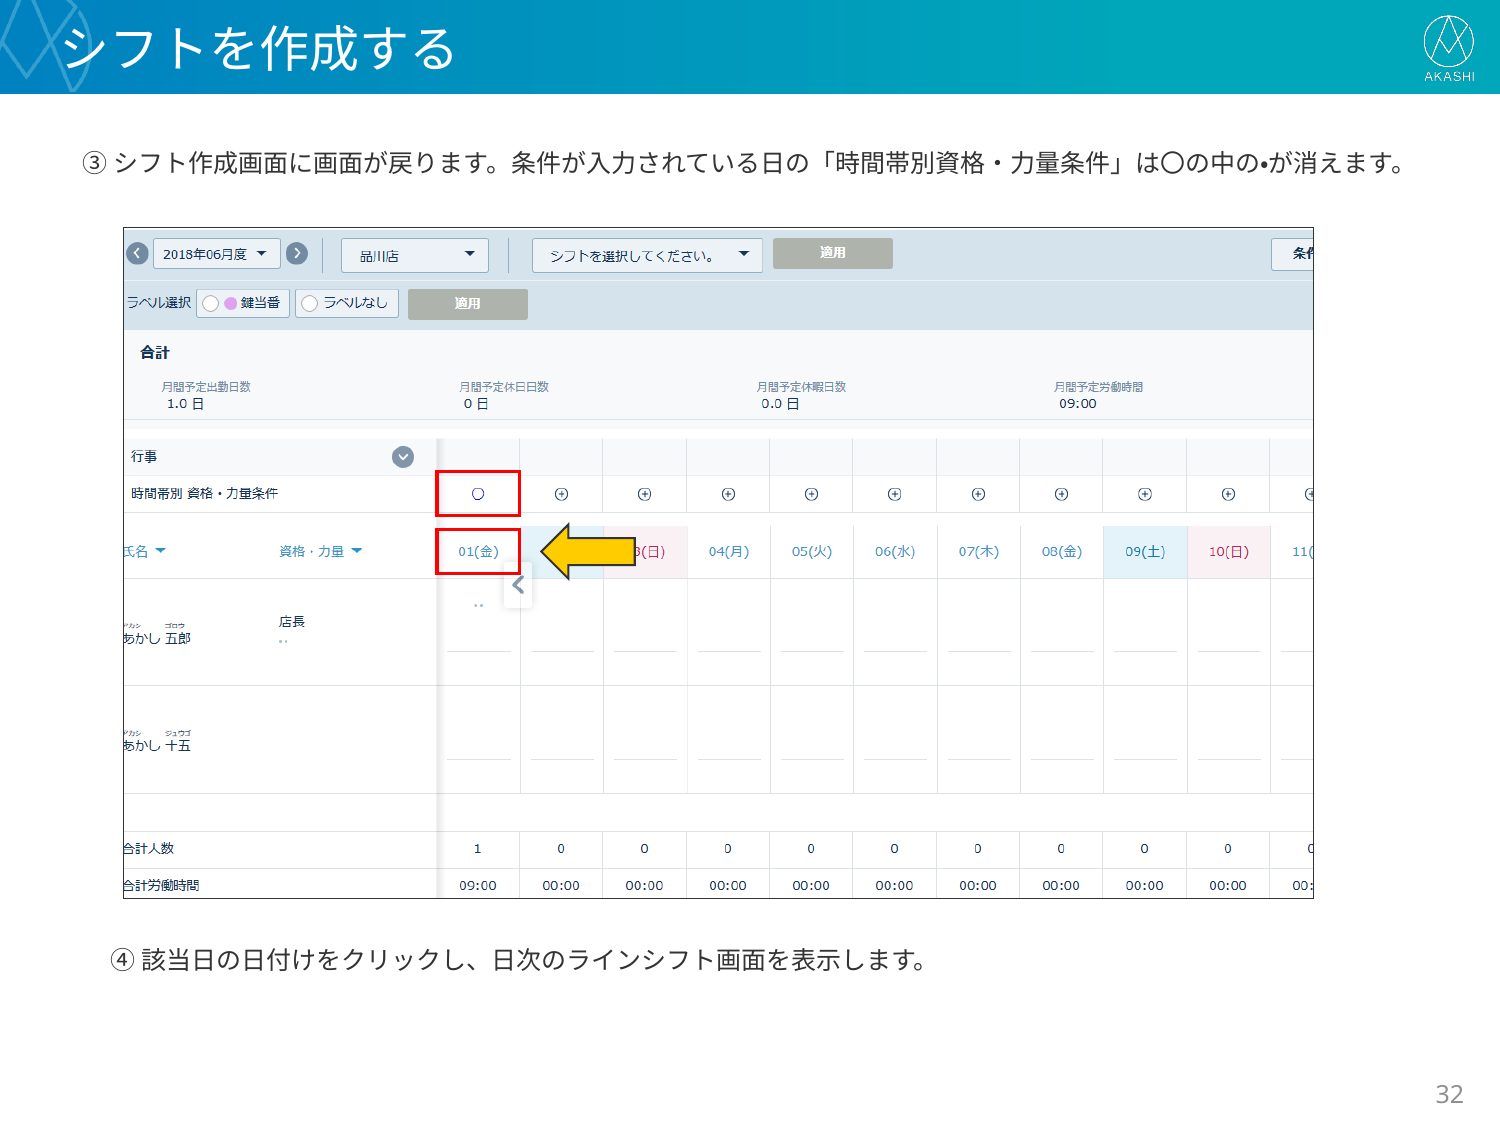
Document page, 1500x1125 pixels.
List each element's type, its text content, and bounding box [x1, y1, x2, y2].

picture [1416, 7, 1481, 89]
picture [123, 227, 1314, 899]
title シフトを作成する [44, 0, 1393, 92]
text_box ③シフト作成画面に画面が戻ります。条件が入力されている日の「時間帯別資格・力量条件」は〇の中の•が消えます。 [68, 139, 1415, 185]
text_box ④該当日の日付けをクリックし、日次のラインシフト画面を表示します。 [95, 937, 1443, 982]
slide_number 31 [1141, 1065, 1480, 1125]
